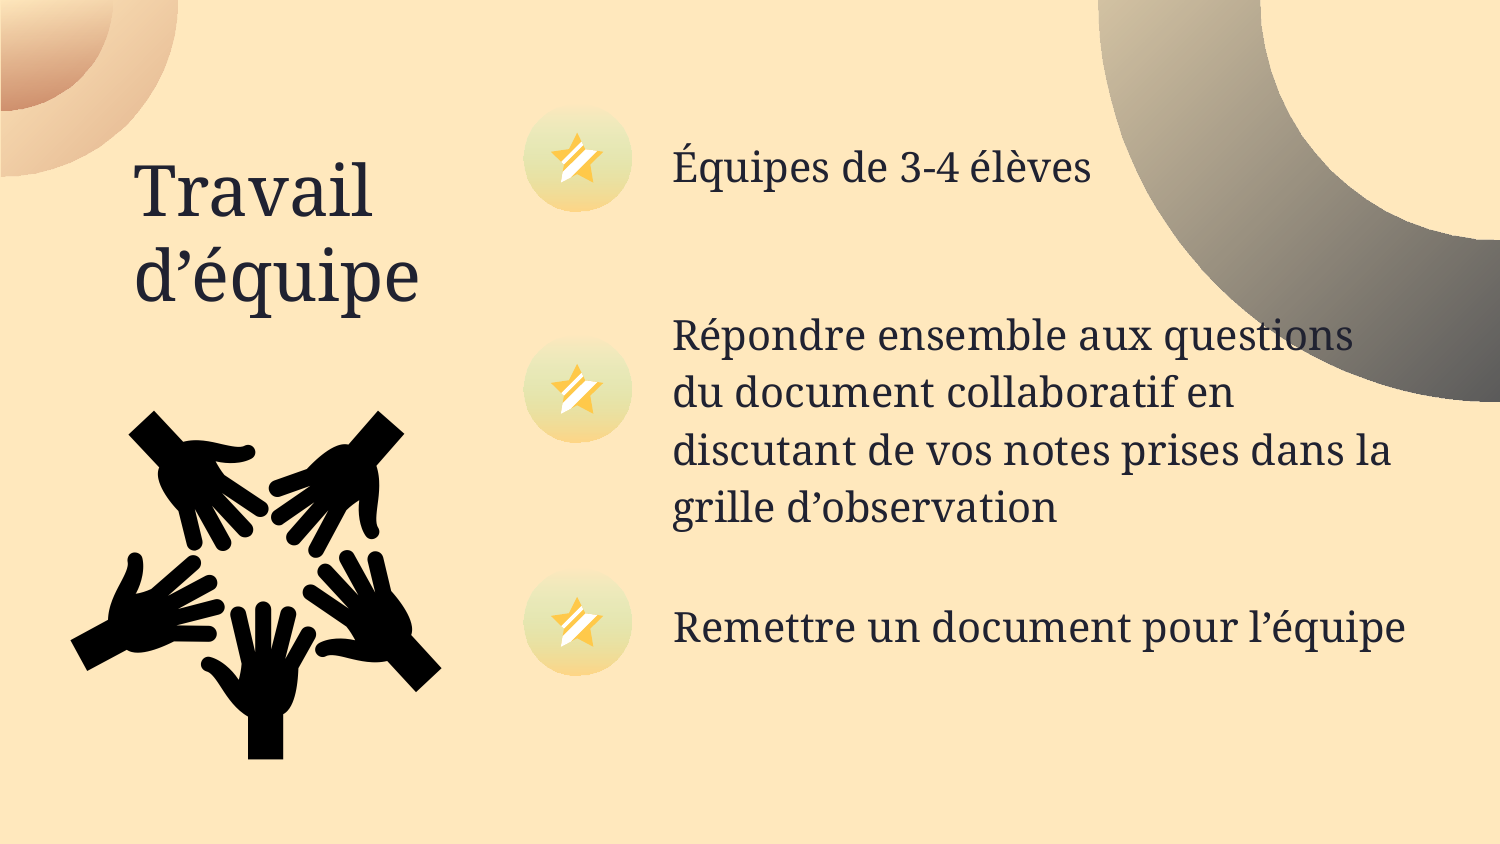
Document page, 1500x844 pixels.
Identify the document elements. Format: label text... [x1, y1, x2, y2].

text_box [522, 334, 632, 444]
subtitle Répondre ensemble aux questions du document collaboratif en discutant de vos notes prises dans la grille d’observation [656, 286, 1422, 546]
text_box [522, 567, 632, 677]
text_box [522, 103, 632, 212]
title Travail d’équipe [118, 67, 491, 394]
picture [64, 393, 448, 777]
subtitle Équipes de 3-4 élèves [656, 117, 1422, 198]
subtitle Remettre un document pour l’équipe [659, 578, 1424, 680]
